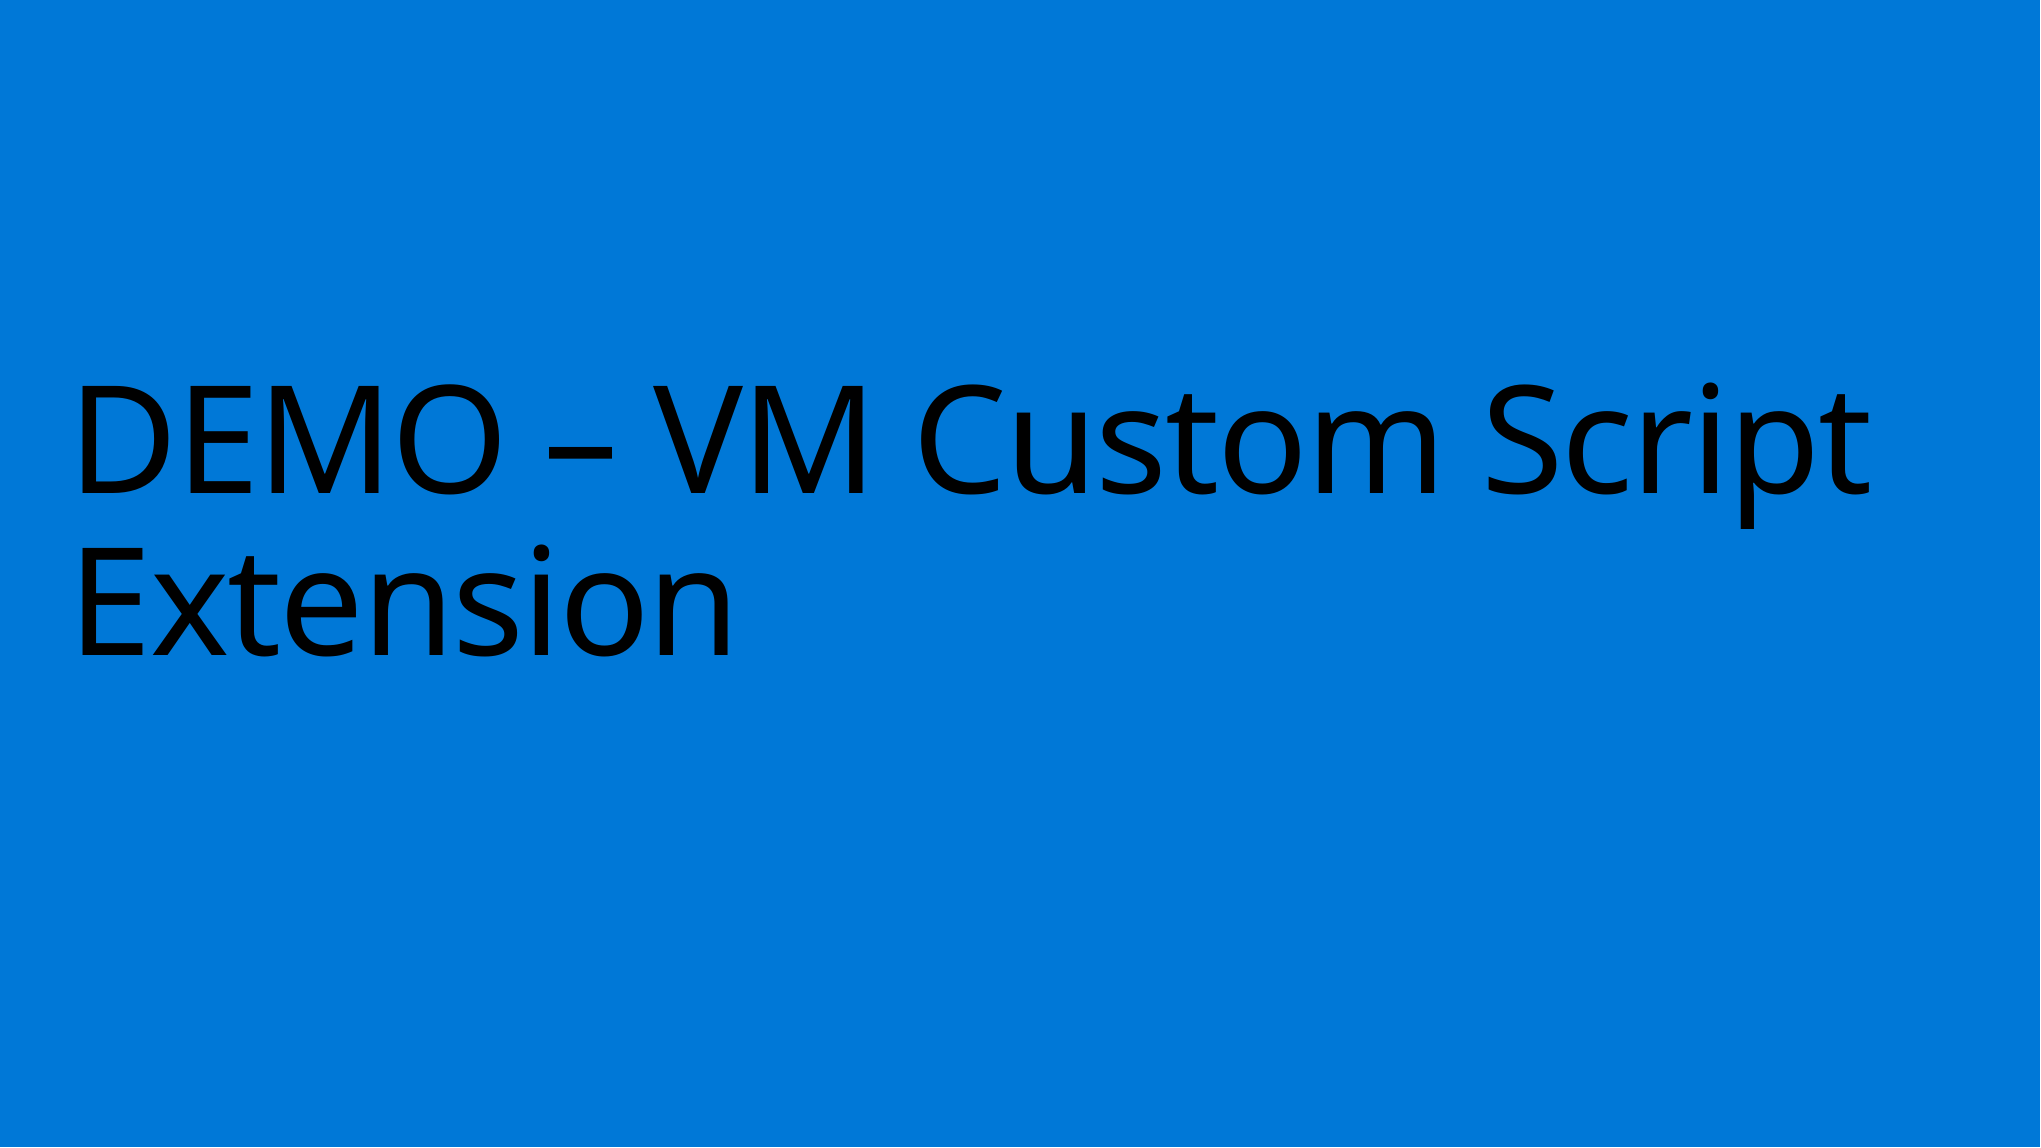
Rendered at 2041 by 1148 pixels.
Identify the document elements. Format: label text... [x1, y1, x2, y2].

title DEMO – VM Custom Script Extension [45, 348, 1996, 543]
